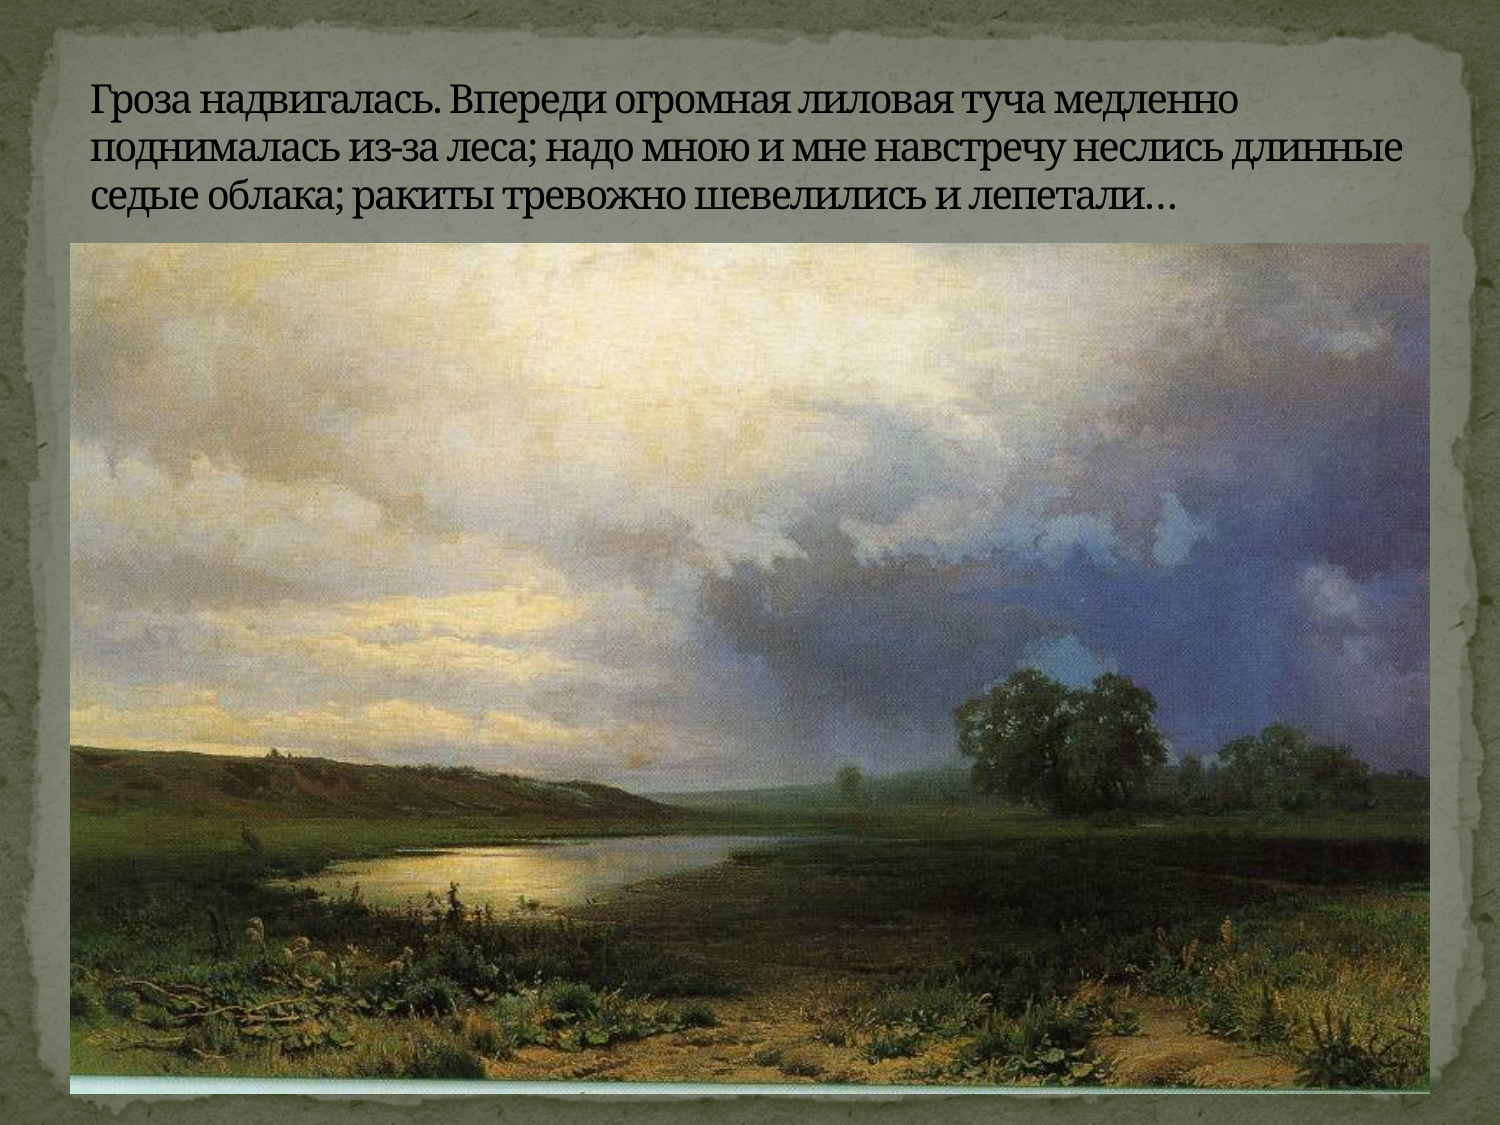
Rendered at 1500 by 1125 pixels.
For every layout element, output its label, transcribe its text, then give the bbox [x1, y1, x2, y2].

title Гроза надвигалась. Впереди огромная лиловая туча медленно поднималась из-за леса; надо мною и мне навстречу неслись длинные седые облака; ракиты тревожно шевелились и лепетали… [74, 24, 1425, 225]
picture [70, 243, 1430, 1094]
